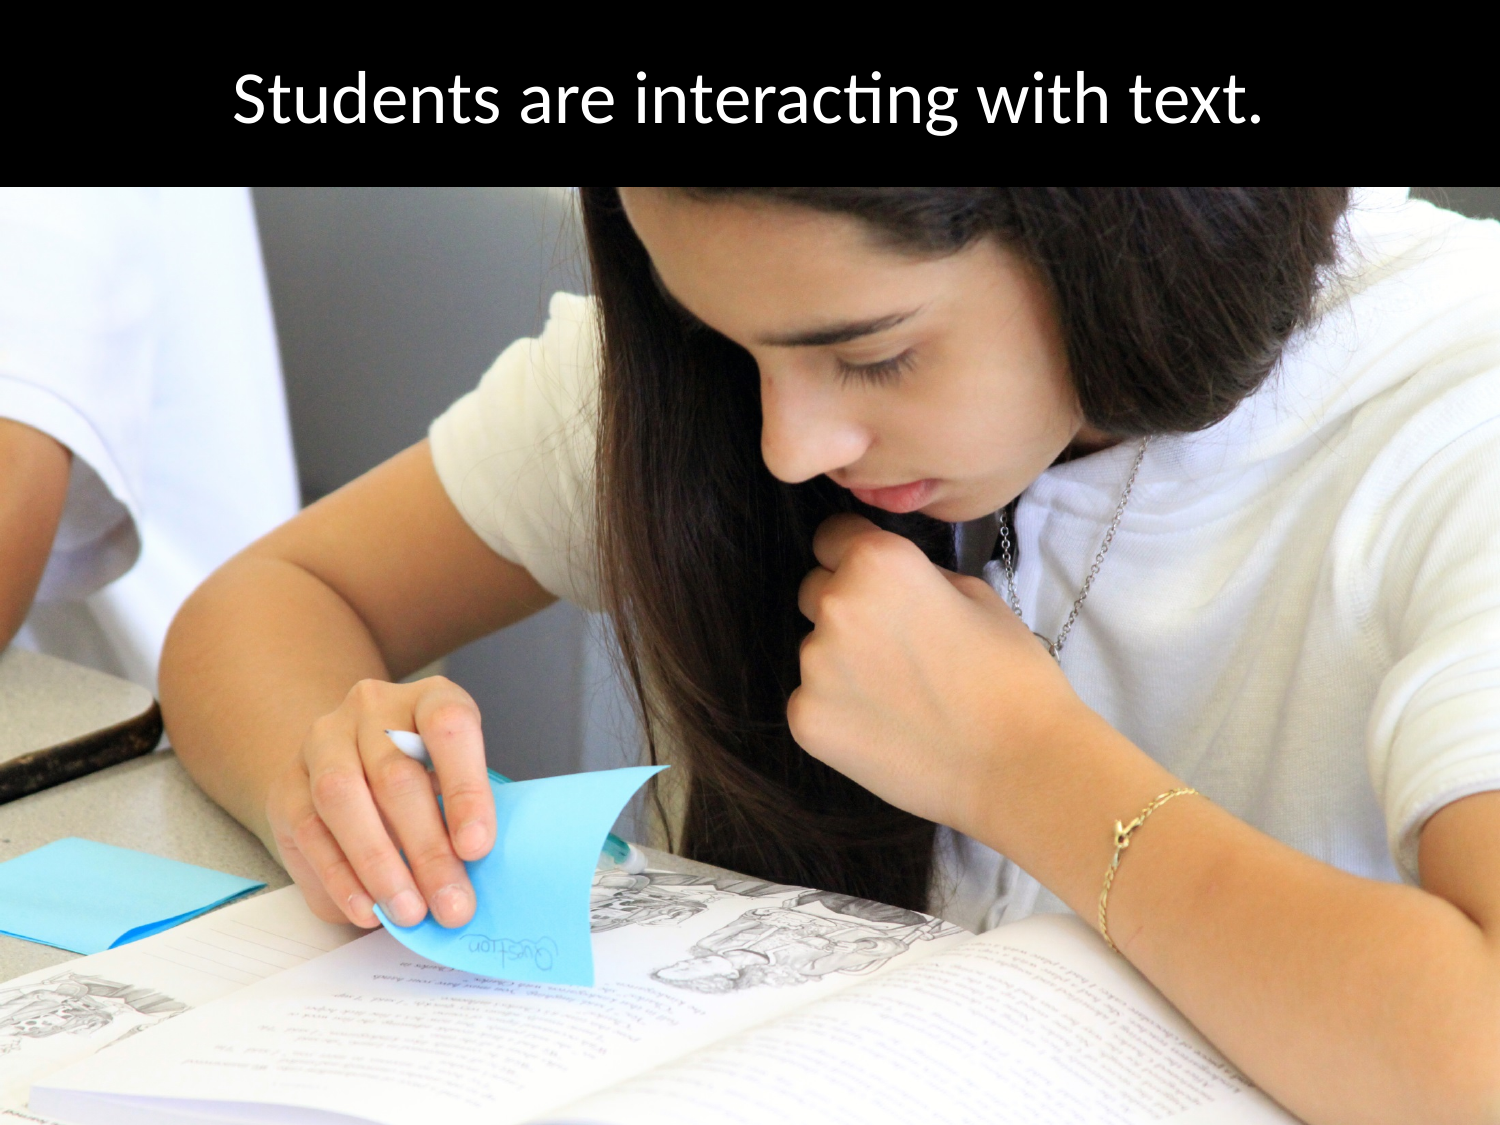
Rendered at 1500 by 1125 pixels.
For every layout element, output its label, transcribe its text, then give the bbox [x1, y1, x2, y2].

picture [0, 187, 1500, 1125]
text_box Students are interacting with text. [0, 0, 1500, 187]
